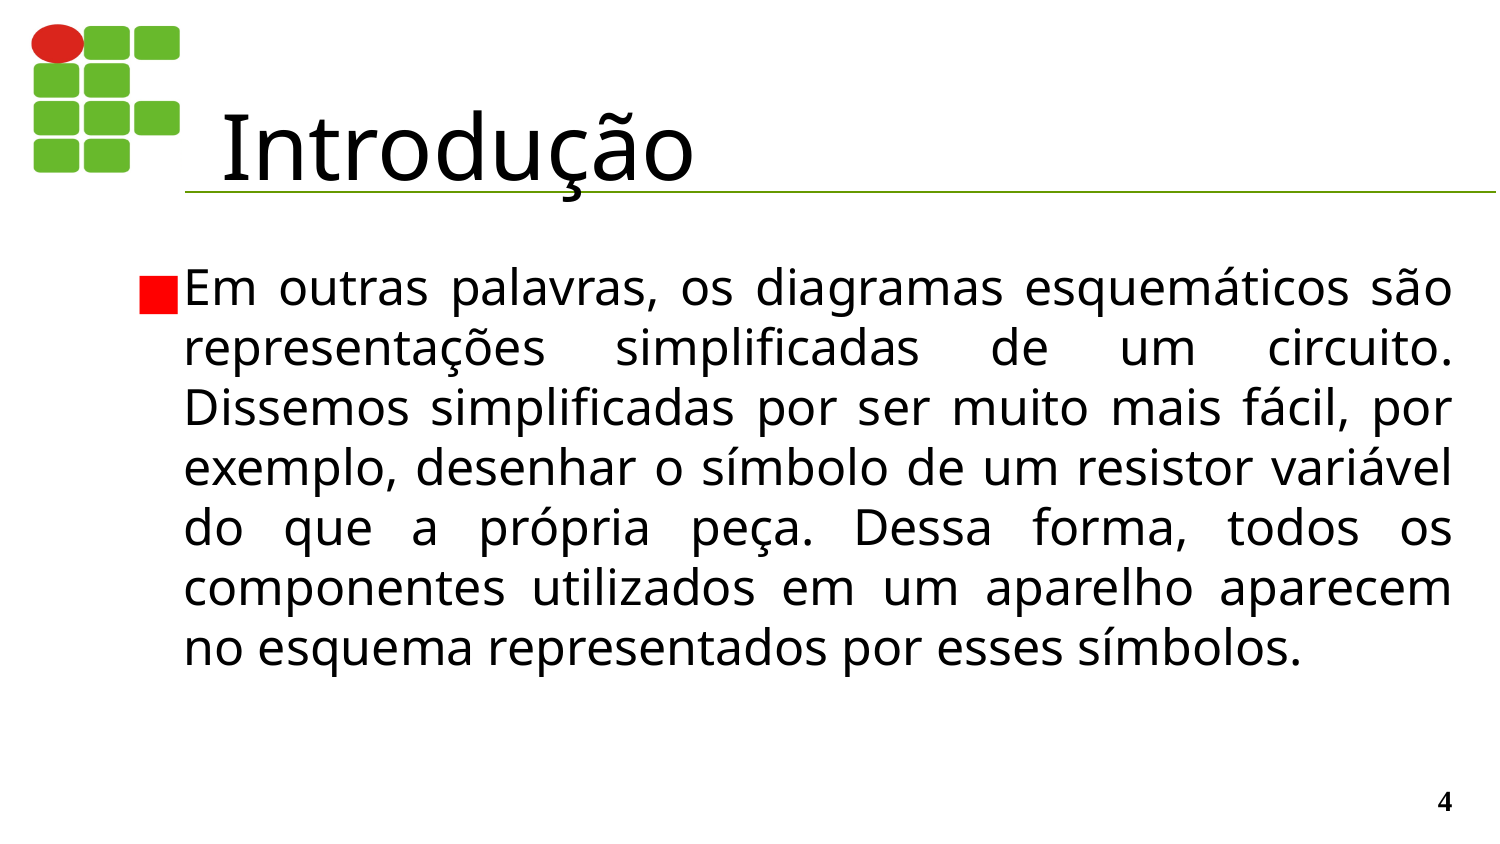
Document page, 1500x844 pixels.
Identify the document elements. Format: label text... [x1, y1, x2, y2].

list Em outras palavras, os diagramas esquemáticos são representações simplificadas de um circuito. Dissemos simplificadas por ser muito mais fácil, por exemplo, desenhar o símbolo de um resistor variável do que a própria peça. Dessa forma, todos os componentes utilizados em um aparelho aparecem no esquema representados por esses símbolos. [46, 248, 1469, 774]
picture [29, 23, 182, 174]
text_box ‹#› [1155, 774, 1468, 825]
title Introdução [206, 26, 1468, 207]
